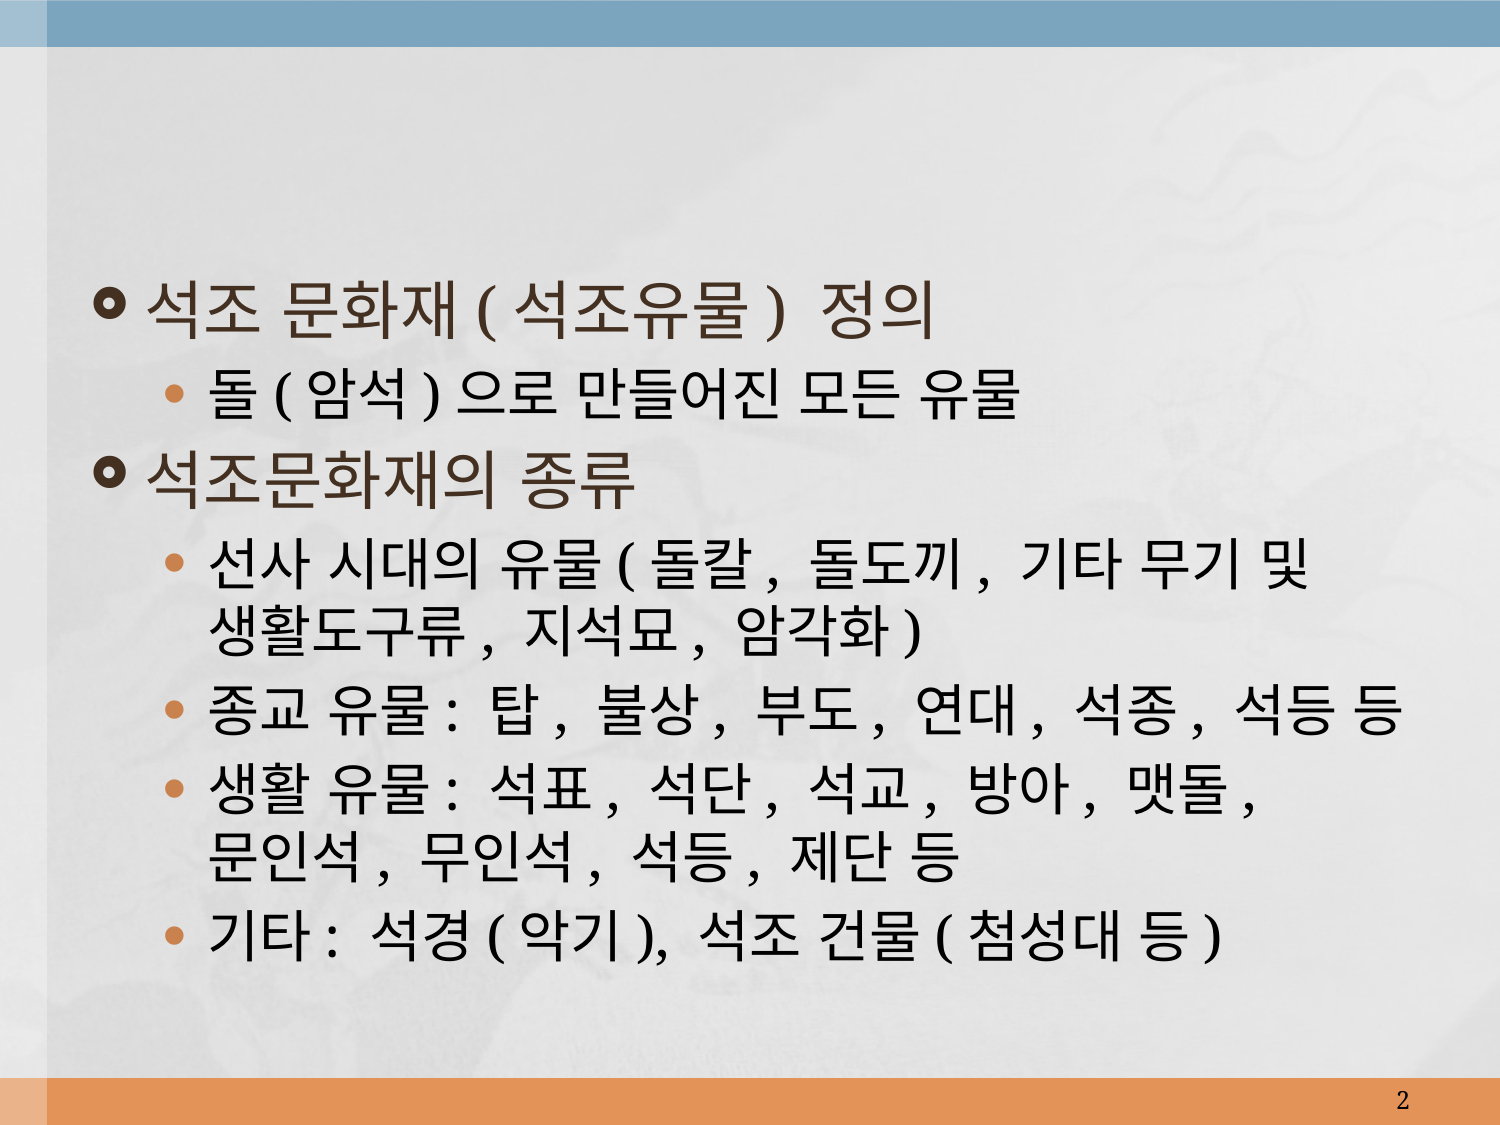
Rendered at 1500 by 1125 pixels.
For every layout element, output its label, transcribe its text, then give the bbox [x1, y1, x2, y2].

slide_number 2 [1074, 1078, 1425, 1125]
list 석조 문화재(석조유물) 정의 돌(암석)으로 만들어진 모든 유물 석조문화재의 종류 선사 시대의 유물(돌칼, 돌도끼, 기타 무기 및 생활도구류, 지석묘, 암각화) 종교 유물: 탑, 불상, 부도, 연대, 석종, 석등 등 생활 유물: 석표, 석단, 석교, 방아, 맷돌, 문인석, 무인석, 석등, 제단 등 기타: 석경(악기), 석조 건물(첨성대 등) [75, 262, 1425, 1005]
